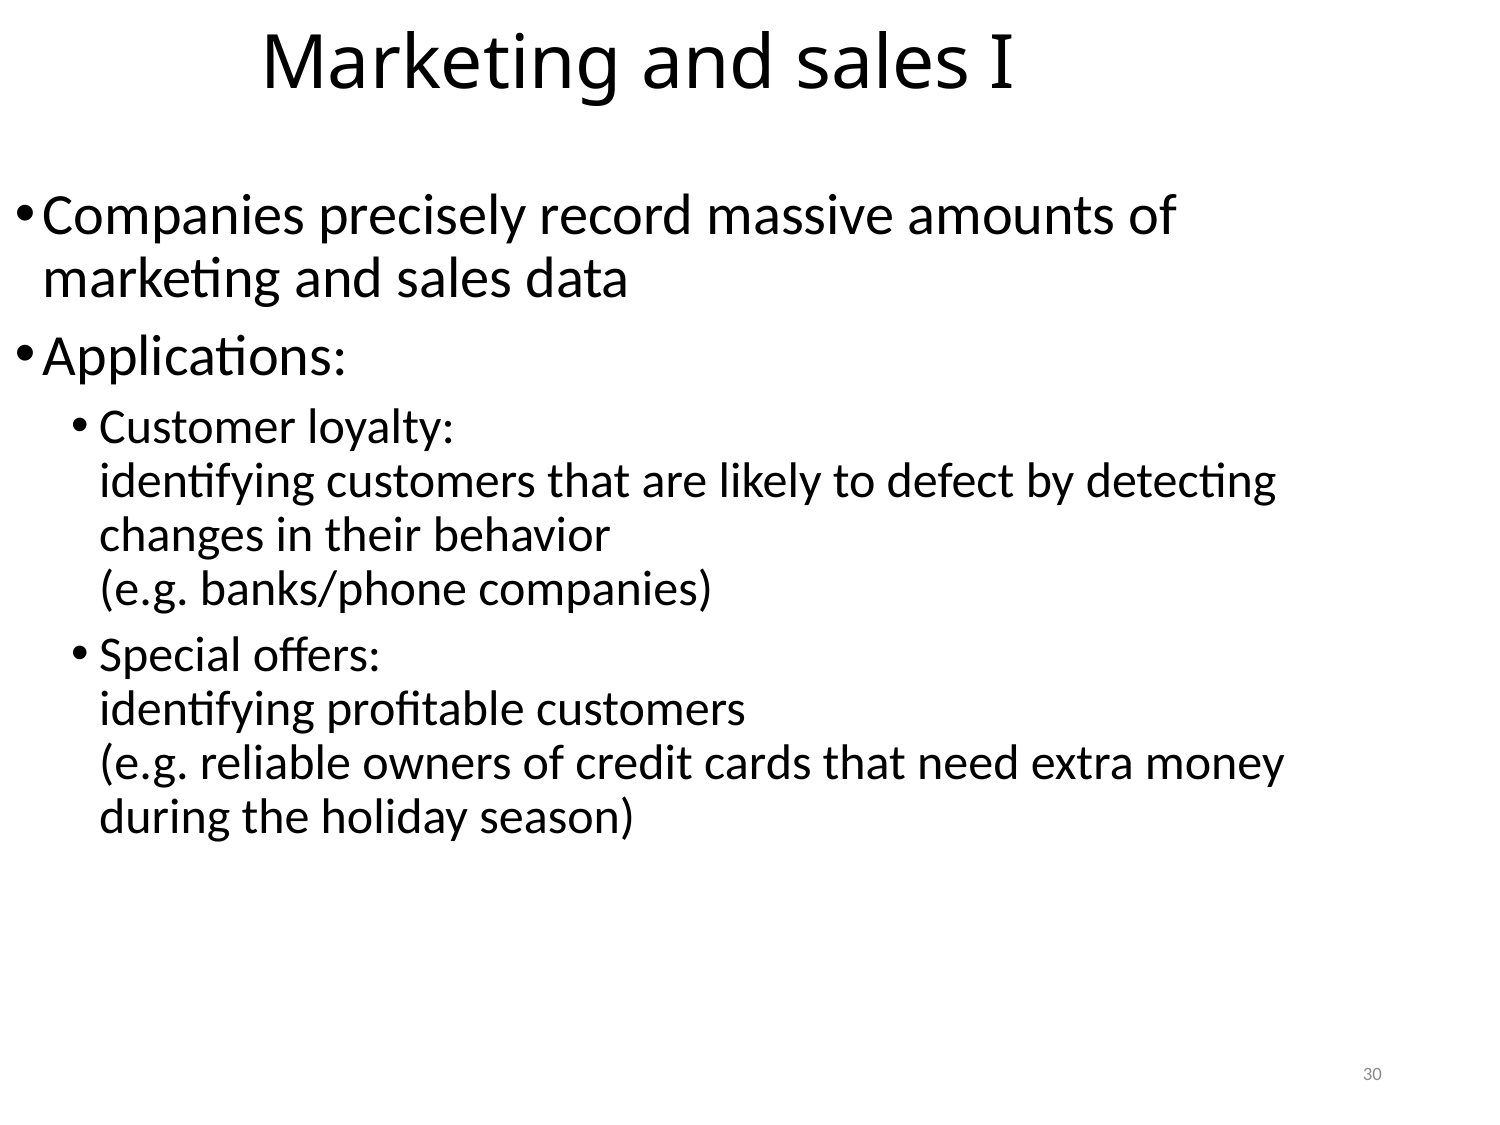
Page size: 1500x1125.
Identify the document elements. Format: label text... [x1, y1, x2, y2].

list Companies precisely record massive amounts of marketing and sales data Applications: Customer loyalty: identifying customers that are likely to defect by detecting changes in their behavior (e.g. banks/phone companies) Special offers: identifying profitable customers (e.g. reliable owners of credit cards that need extra money during the holiday season) [0, 177, 1350, 852]
title Marketing and sales I [245, 0, 1500, 159]
slide_number 30 [1059, 1042, 1397, 1103]
